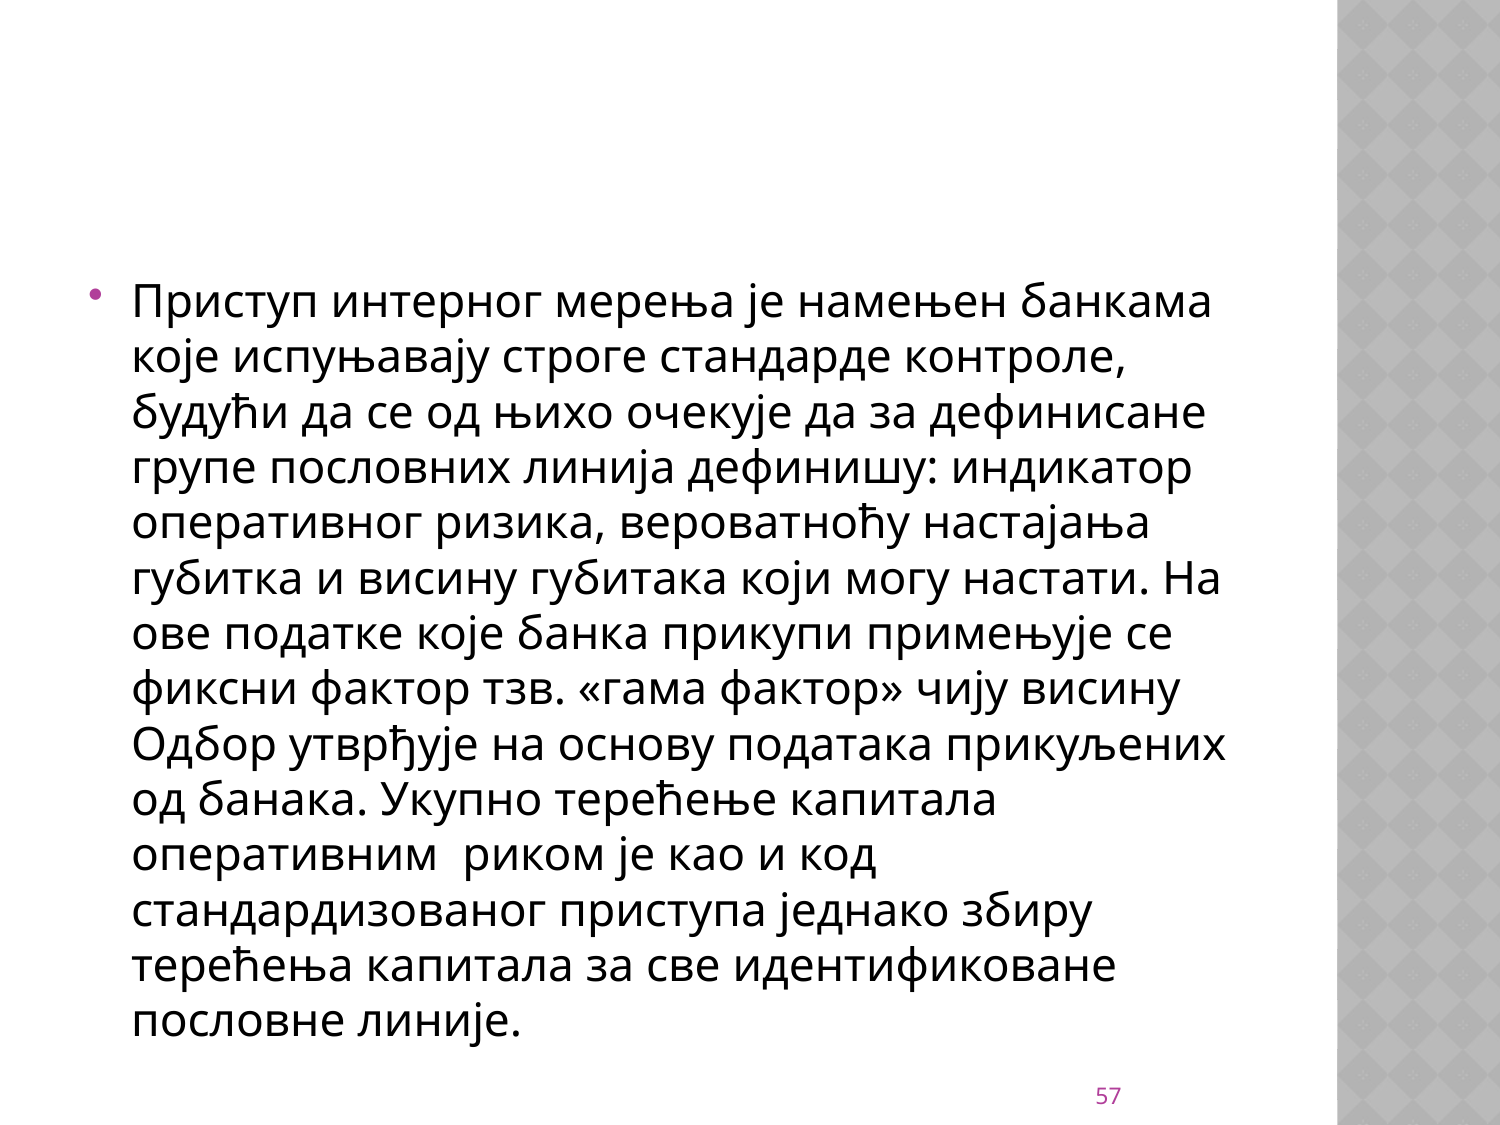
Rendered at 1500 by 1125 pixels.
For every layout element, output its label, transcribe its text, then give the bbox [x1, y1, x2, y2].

slide_number 57 [1025, 1075, 1122, 1113]
list Приступ интерног мерења је намењен банкама које испуњавају строге стандарде контроле, будући да се од њихо очекује да за дефинисане групе пословних линија дефинишу: индикатор оперативног ризика, вероватноћу настајања губитка и висину губитака који могу настати. На ове податке које банка прикупи примењује се фиксни фактор тзв. «гама фактор» чију висину Одбор утврђује на основу података прикуљених од банака. Укупно терећење капитала оперативним риком је као и код стандардизованог приступа једнако збиру терећења капитала за све идентификоване пословне линије. [75, 264, 1263, 1059]
